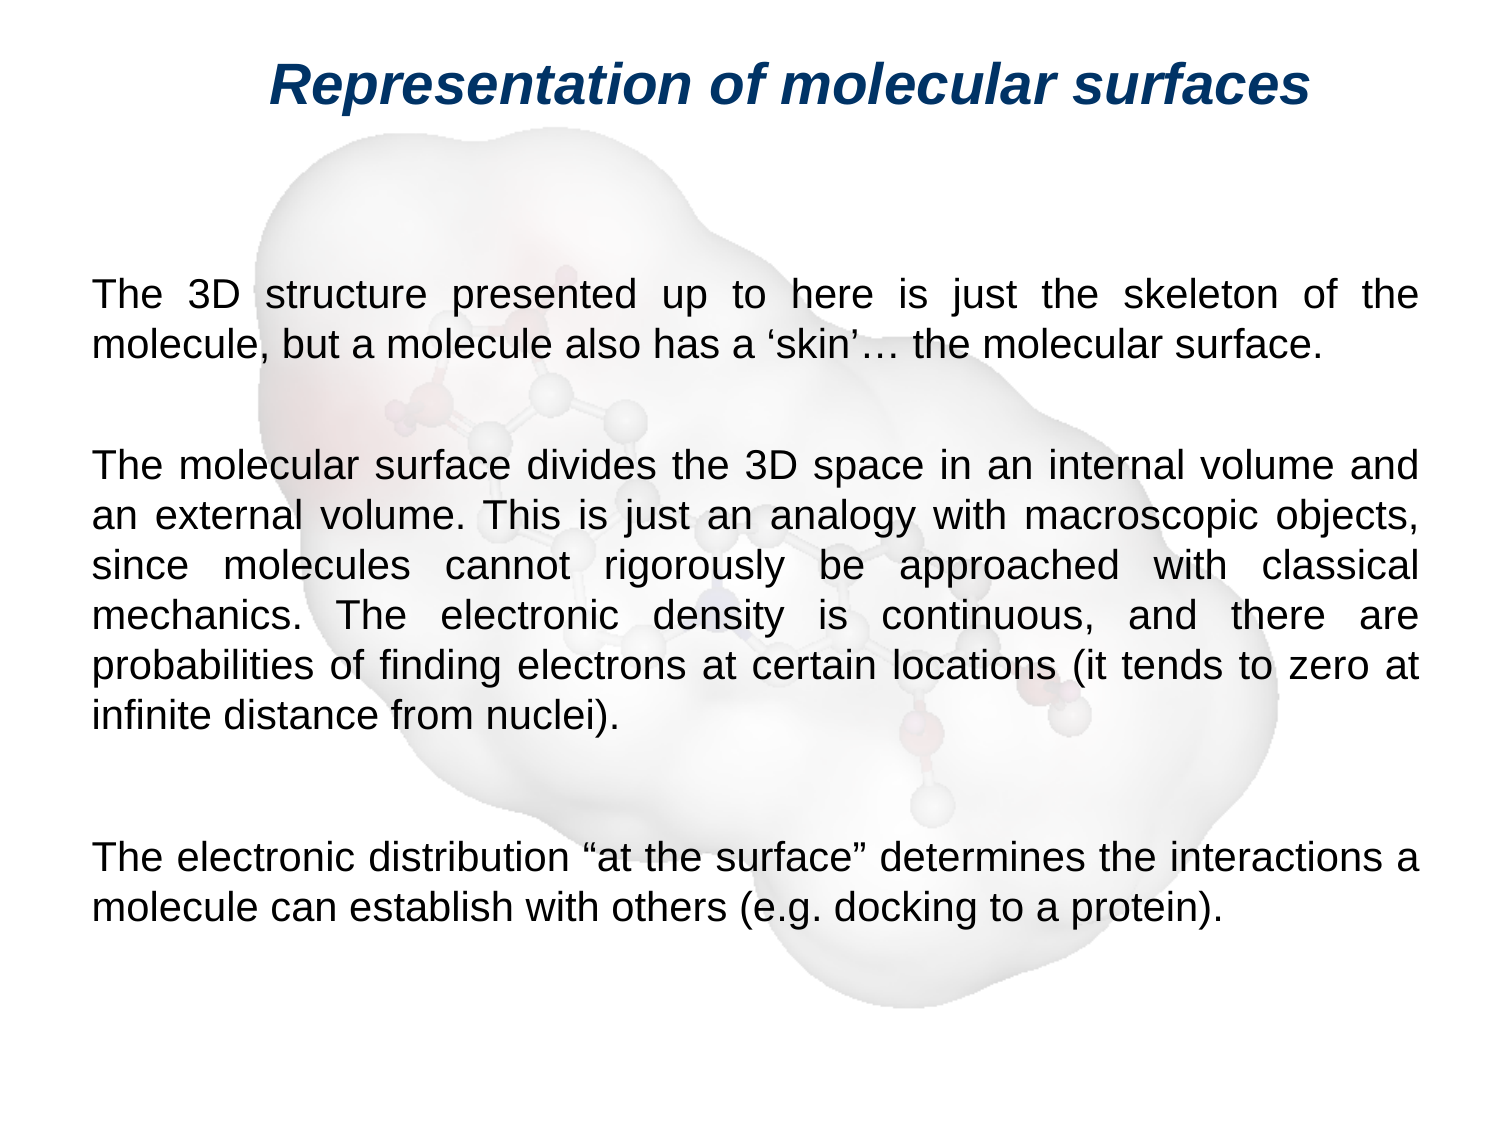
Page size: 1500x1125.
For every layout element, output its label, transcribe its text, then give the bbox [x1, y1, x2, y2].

text_box Representation of molecular surfaces [117, 47, 1465, 126]
text_box The 3D structure presented up to here is just the skeleton of the molecule, but a molecule also has a ‘skin’… the molecular surface. The molecular surface divides the 3D space in an internal volume and an external volume. This is just an analogy with macroscopic objects, since molecules cannot rigorously be approached with classical mechanics. The electronic density is continuous, and there are probabilities of finding electrons at certain locations (it tends to zero at infinite distance from nuclei). The electronic distribution “at the surface” determines the interactions a molecule can establish with others (e.g. docking to a protein). [1293, 259, 1436, 937]
text_box The 3D structure presented up to here is just the skeleton of the molecule, but a molecule also has a ‘skin’… the molecular surface. The molecular surface divides the 3D space in an internal volume and an external volume. This is just an analogy with macroscopic objects, since molecules cannot rigorously be approached with classical mechanics. The electronic density is continuous, and there are probabilities of finding electrons at certain locations (it tends to zero at infinite distance from nuclei). The electronic distribution “at the surface” determines the interactions a molecule can establish with others (e.g. docking to a protein). [76, 259, 205, 937]
picture [210, 107, 1290, 1018]
